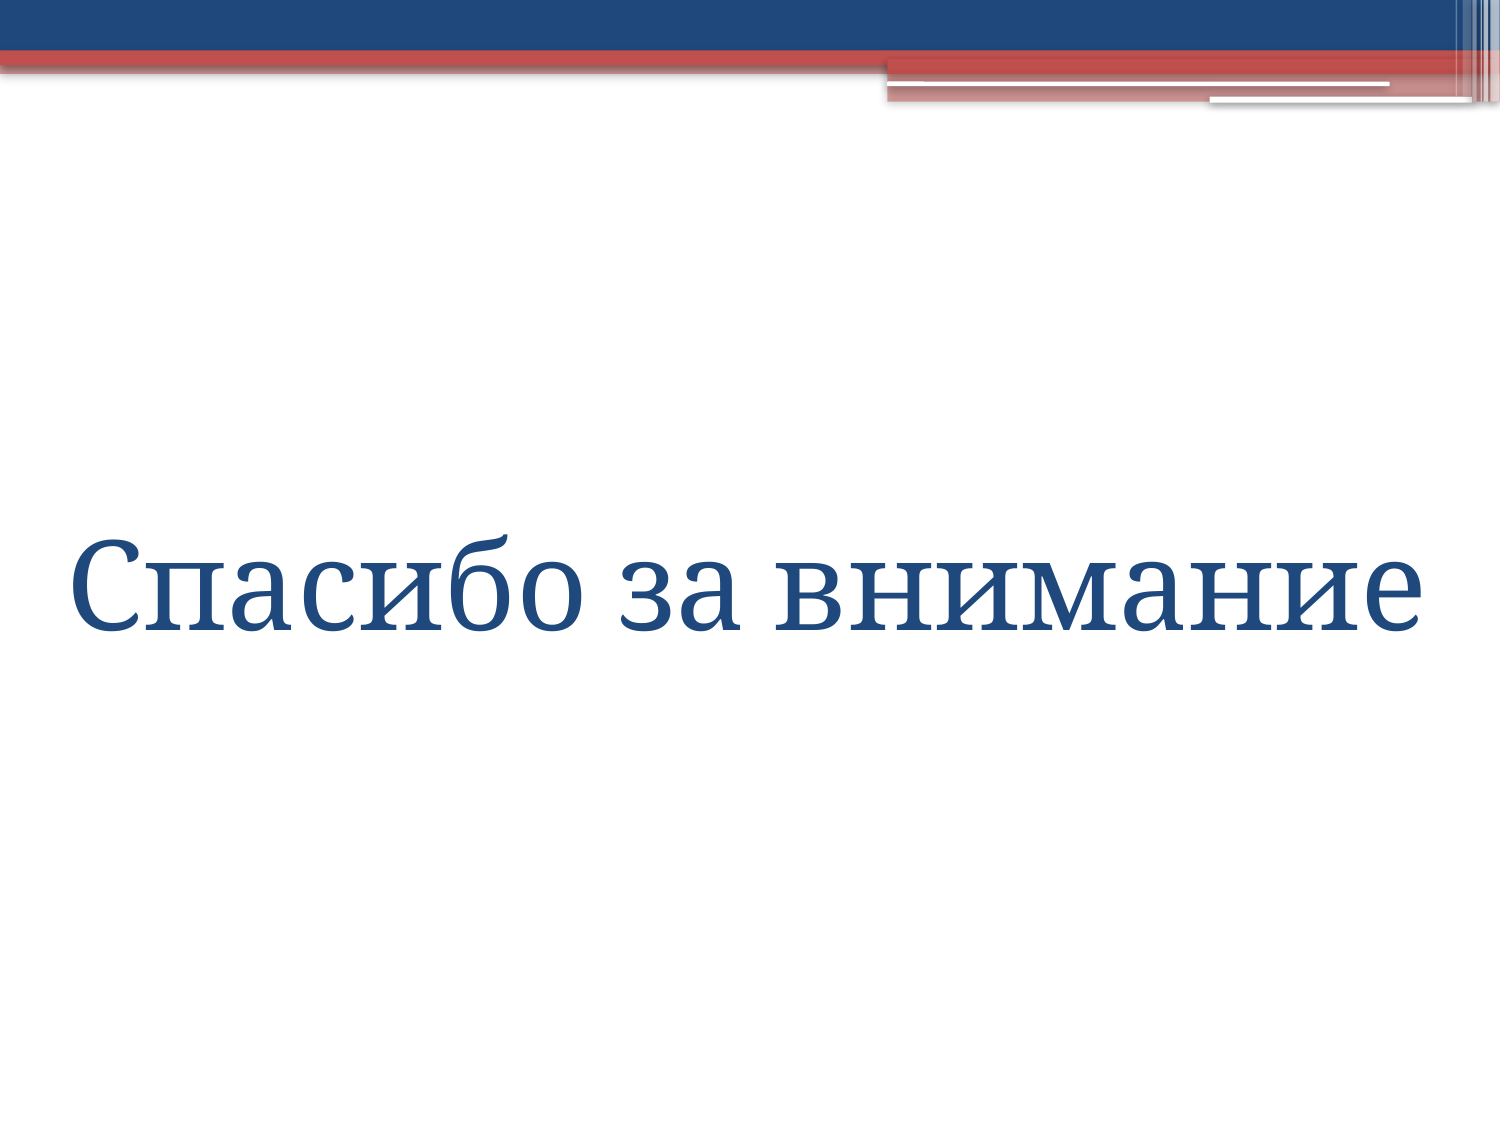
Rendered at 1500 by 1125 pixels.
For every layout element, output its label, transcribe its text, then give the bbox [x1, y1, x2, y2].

text_box Спасибо за внимание [51, 497, 1444, 663]
